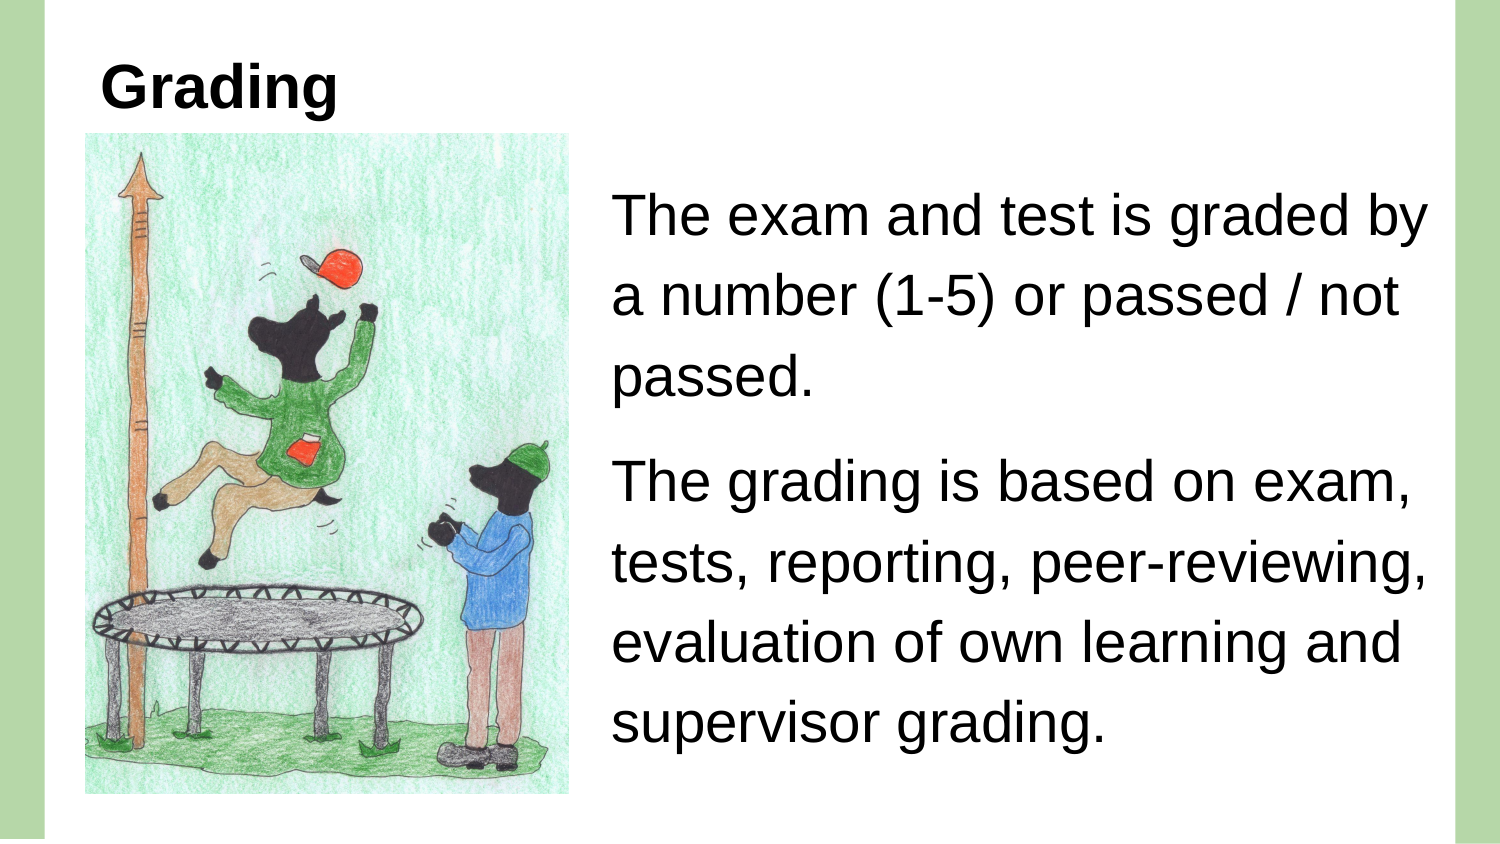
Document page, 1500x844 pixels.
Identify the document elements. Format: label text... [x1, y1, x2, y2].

picture [85, 133, 570, 794]
text_box [1455, 0, 1500, 844]
text_box [0, 0, 45, 839]
list The exam and test is graded by a number (1-5) or passed / not passed. ​ ​The grading is based on exam, tests, reporting, peer-reviewing, evaluation of own learning and supervisor grading. [596, 151, 1448, 762]
title Grading [85, 30, 554, 133]
